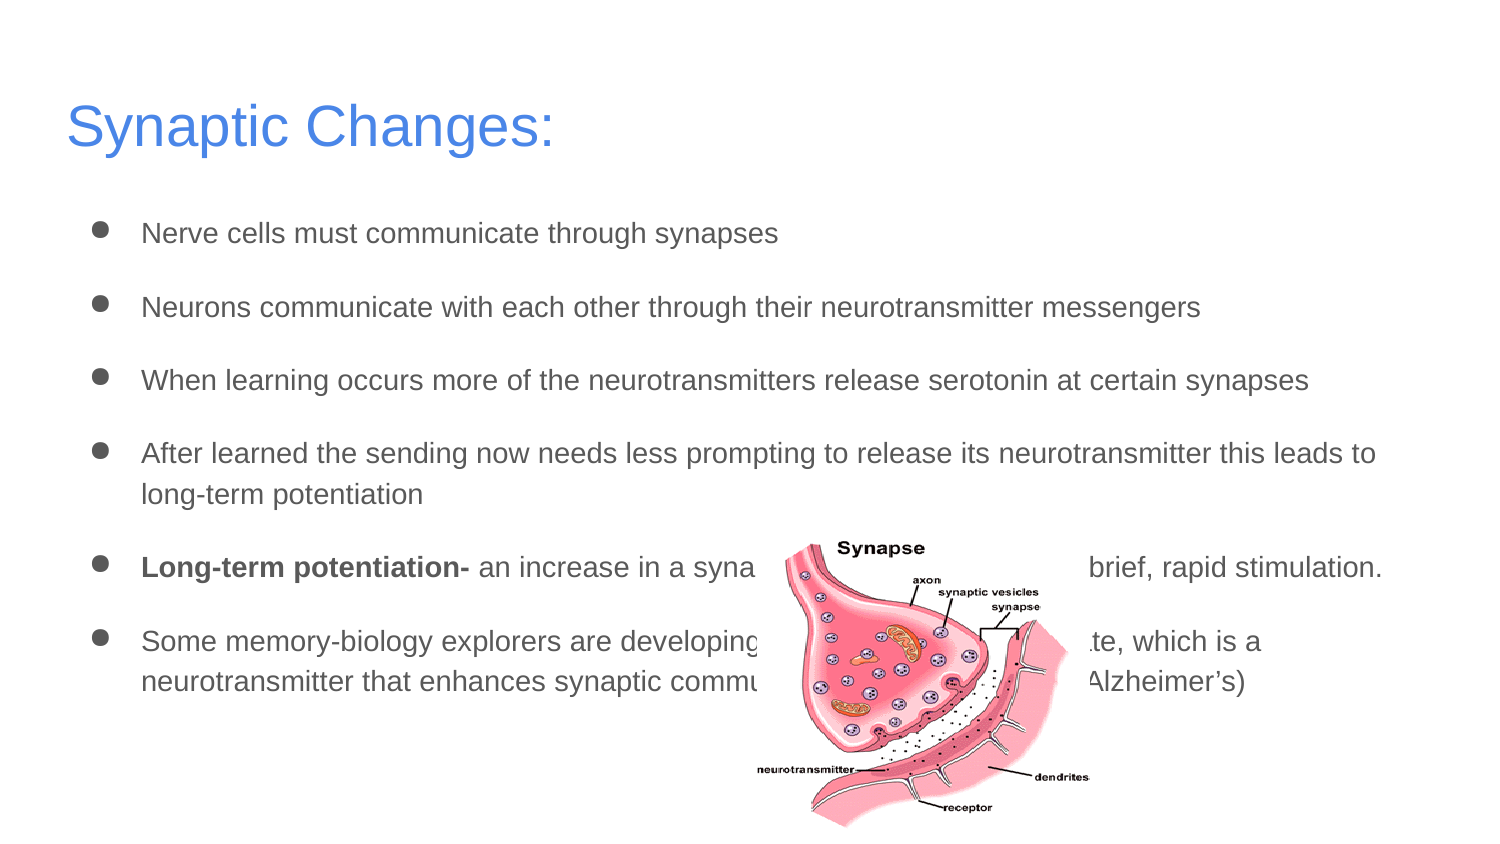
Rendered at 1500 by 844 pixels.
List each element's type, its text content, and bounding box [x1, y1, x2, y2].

title Synaptic Changes: [51, 72, 1449, 167]
picture [757, 538, 1090, 830]
list Nerve cells must communicate through synapses Neurons communicate with each other through their neurotransmitter messengers When learning occurs more of the neurotransmitters release serotonin at certain synapses After learned the sending now needs less prompting to release its neurotransmitter this leads to long-term potentiation Long-term potentiation- an increase in a synapse’s firing potential after brief, rapid stimulation. Some memory-biology explorers are developing drugs that boost glutamate, which is a neurotransmitter that enhances synaptic communication (could help with Alzheimer’s) [51, 194, 1449, 755]
